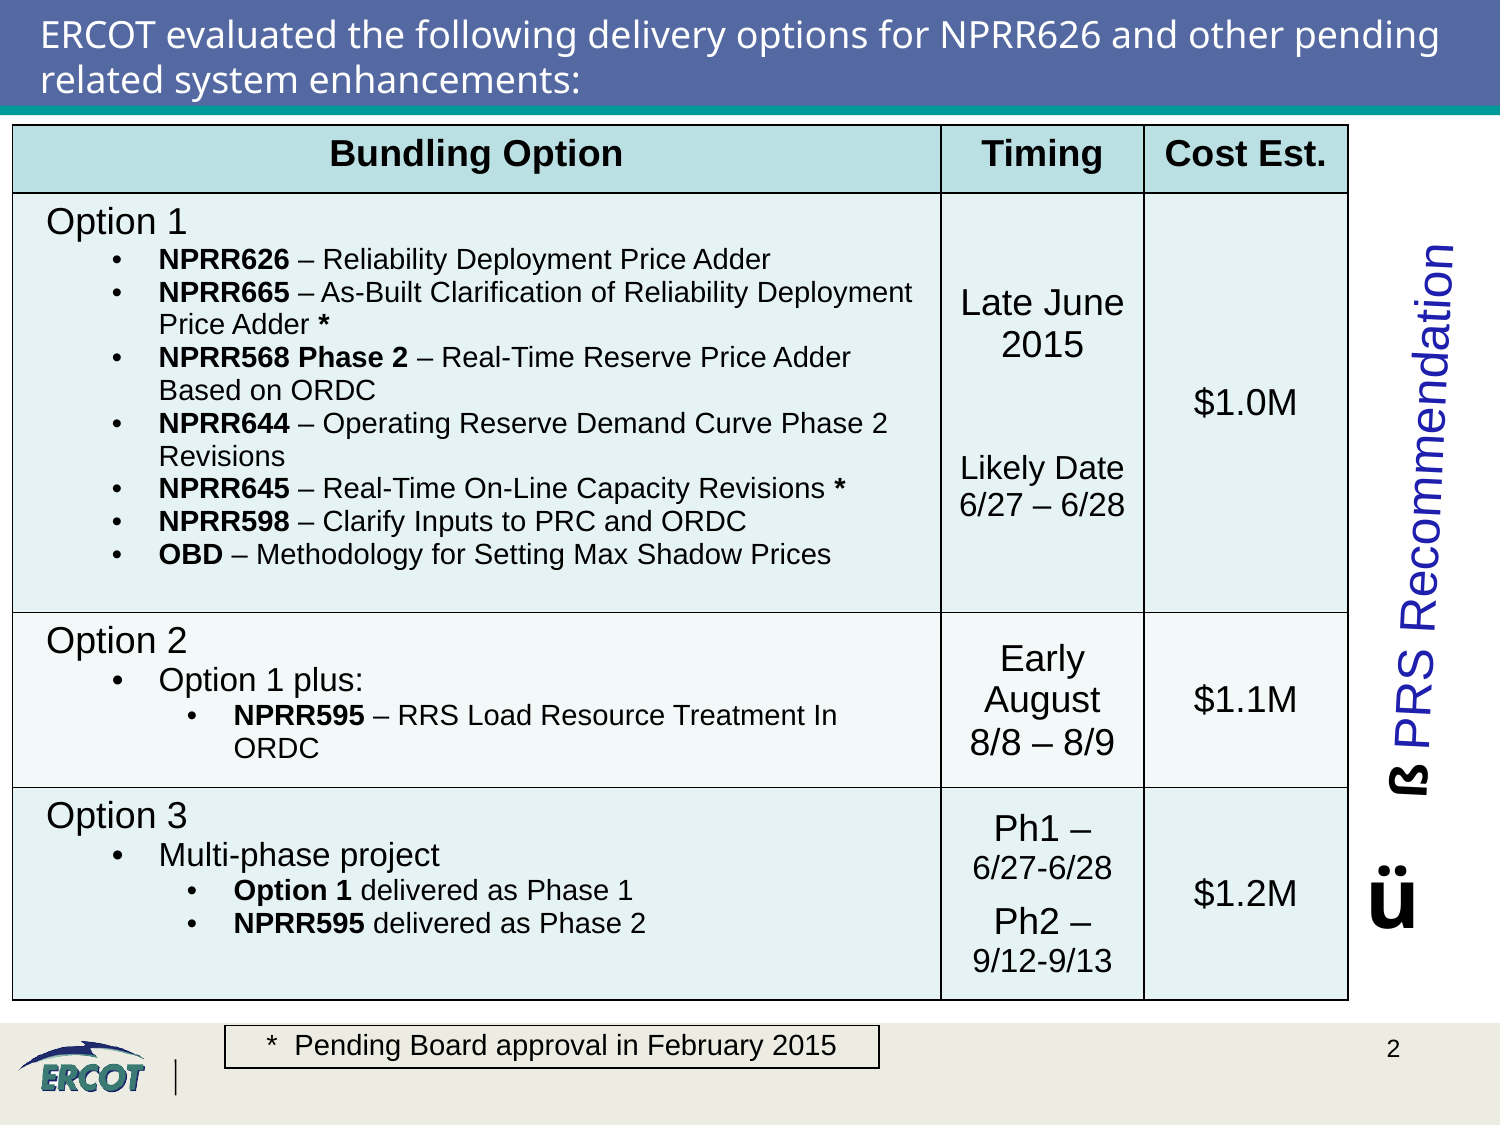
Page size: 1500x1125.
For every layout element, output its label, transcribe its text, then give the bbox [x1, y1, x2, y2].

table_cell $1.1M [1145, 613, 1347, 787]
table_header Bundling Option [13, 126, 940, 192]
text_box * Pending Board approval in February 2015 [224, 1025, 880, 1068]
text_box ß PRS Recommendation [1365, 177, 1475, 864]
title ERCOT evaluated the following delivery options for NPRR626 and other pending related system enhancements: [24, 0, 1475, 113]
table_header Timing [942, 126, 1143, 192]
table_cell Option 1 NPRR626 – Reliability Deployment Price Adder NPRR665 – As-Built Clarification of Reliability Deployment Price Adder * NPRR568 Phase 2 – Real-Time Reserve Price Adder Based on ORDC NPRR644 – Operating Reserve Demand Curve Phase 2 Revisions NPRR645 – Real-Time On-Line Capacity Revisions * NPRR598 – Clarify Inputs to PRC and ORDC OBD – Methodology for Setting Max Shadow Prices [13, 194, 940, 612]
table_cell Option 3 Multi-phase project Option 1 delivered as Phase 1 NPRR595 delivered as Phase 2 [13, 788, 940, 999]
table_cell Early August 8/8 – 8/9 [942, 613, 1143, 787]
list ü [1350, 837, 1450, 950]
picture [10, 1031, 151, 1111]
table_header Cost Est. [1145, 126, 1347, 192]
table_cell Option 2 Option 1 plus: NPRR595 – RRS Load Resource Treatment In ORDC [13, 613, 940, 787]
table_cell $1.2M [1145, 788, 1347, 999]
table_cell Late June 2015 Likely Date 6/27 – 6/28 [942, 194, 1143, 612]
table_cell Ph1 – 6/27-6/28 Ph2 – 9/12-9/13 [942, 788, 1143, 999]
table_cell $1.0M [1145, 194, 1347, 612]
